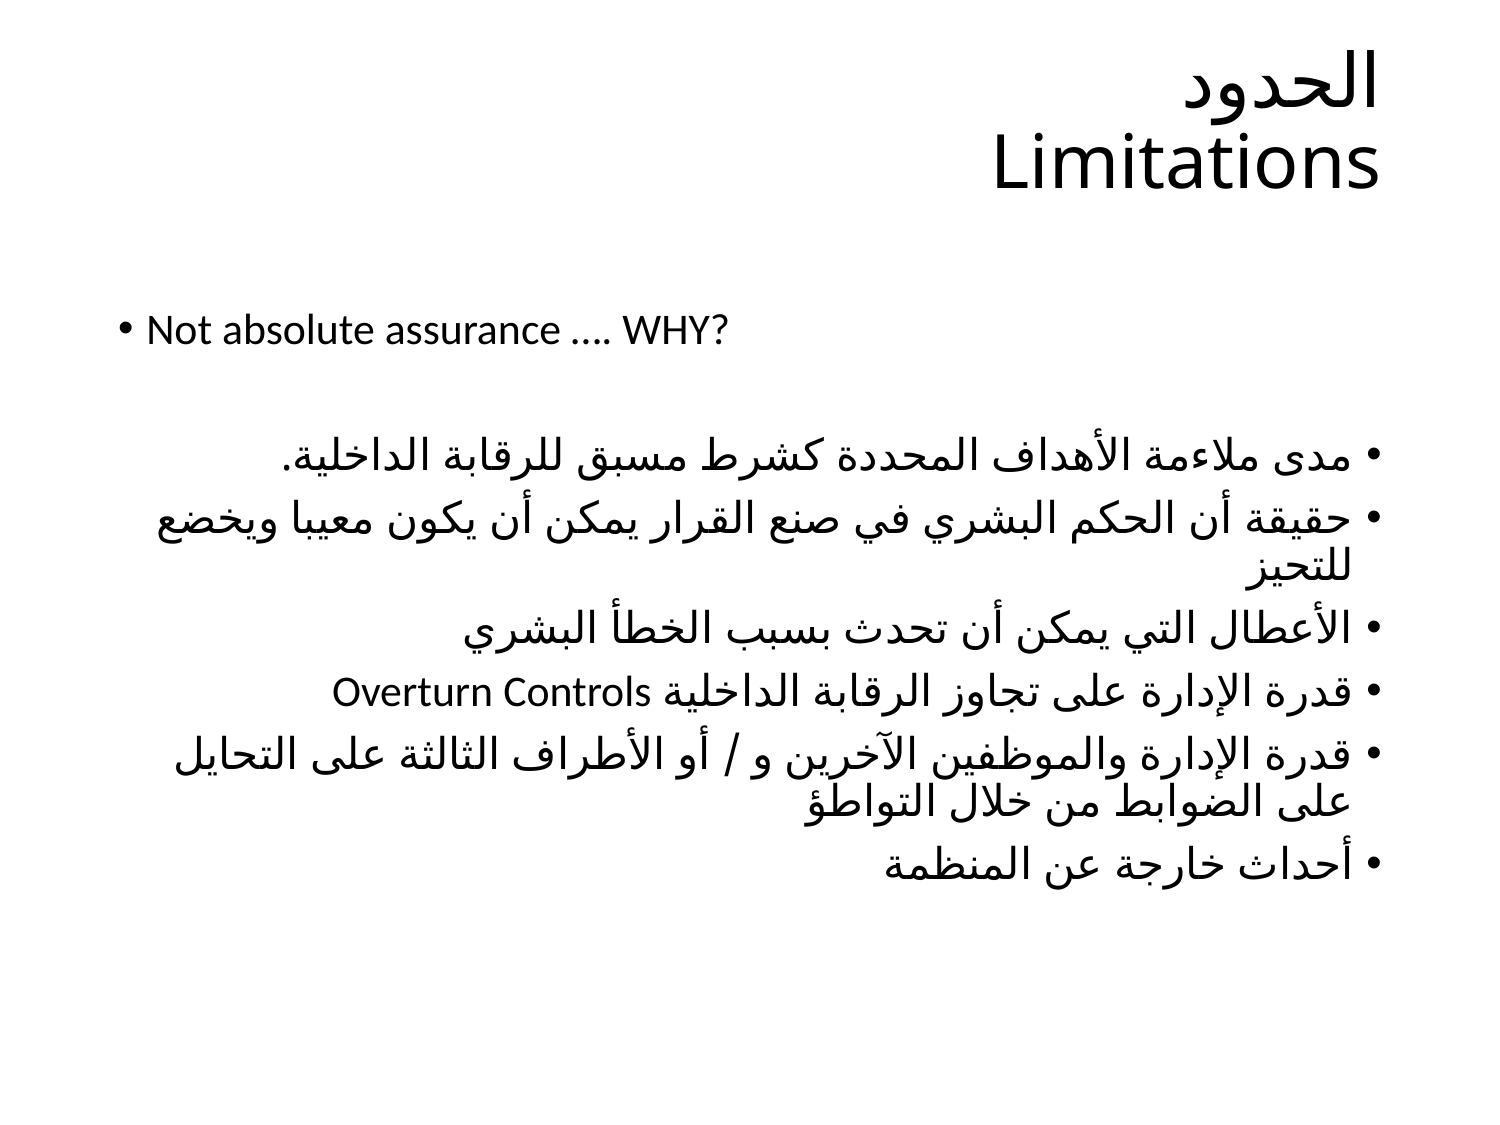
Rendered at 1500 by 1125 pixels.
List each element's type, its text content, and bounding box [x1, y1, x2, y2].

title الحدود Limitations [103, 59, 1397, 278]
list Not absolute assurance …. WHY? مدى ملاءمة الأهداف المحددة كشرط مسبق للرقابة الداخلية. حقيقة أن الحكم البشري في صنع القرار يمكن أن يكون معيبا ويخضع للتحيز الأعطال التي يمكن أن تحدث بسبب الخطأ البشري قدرة الإدارة على تجاوز الرقابة الداخلية Overturn Controls قدرة الإدارة والموظفين الآخرين و / أو الأطراف الثالثة على التحايل على الضوابط من خلال التواطؤ أحداث خارجة عن المنظمة [103, 299, 1397, 1014]
